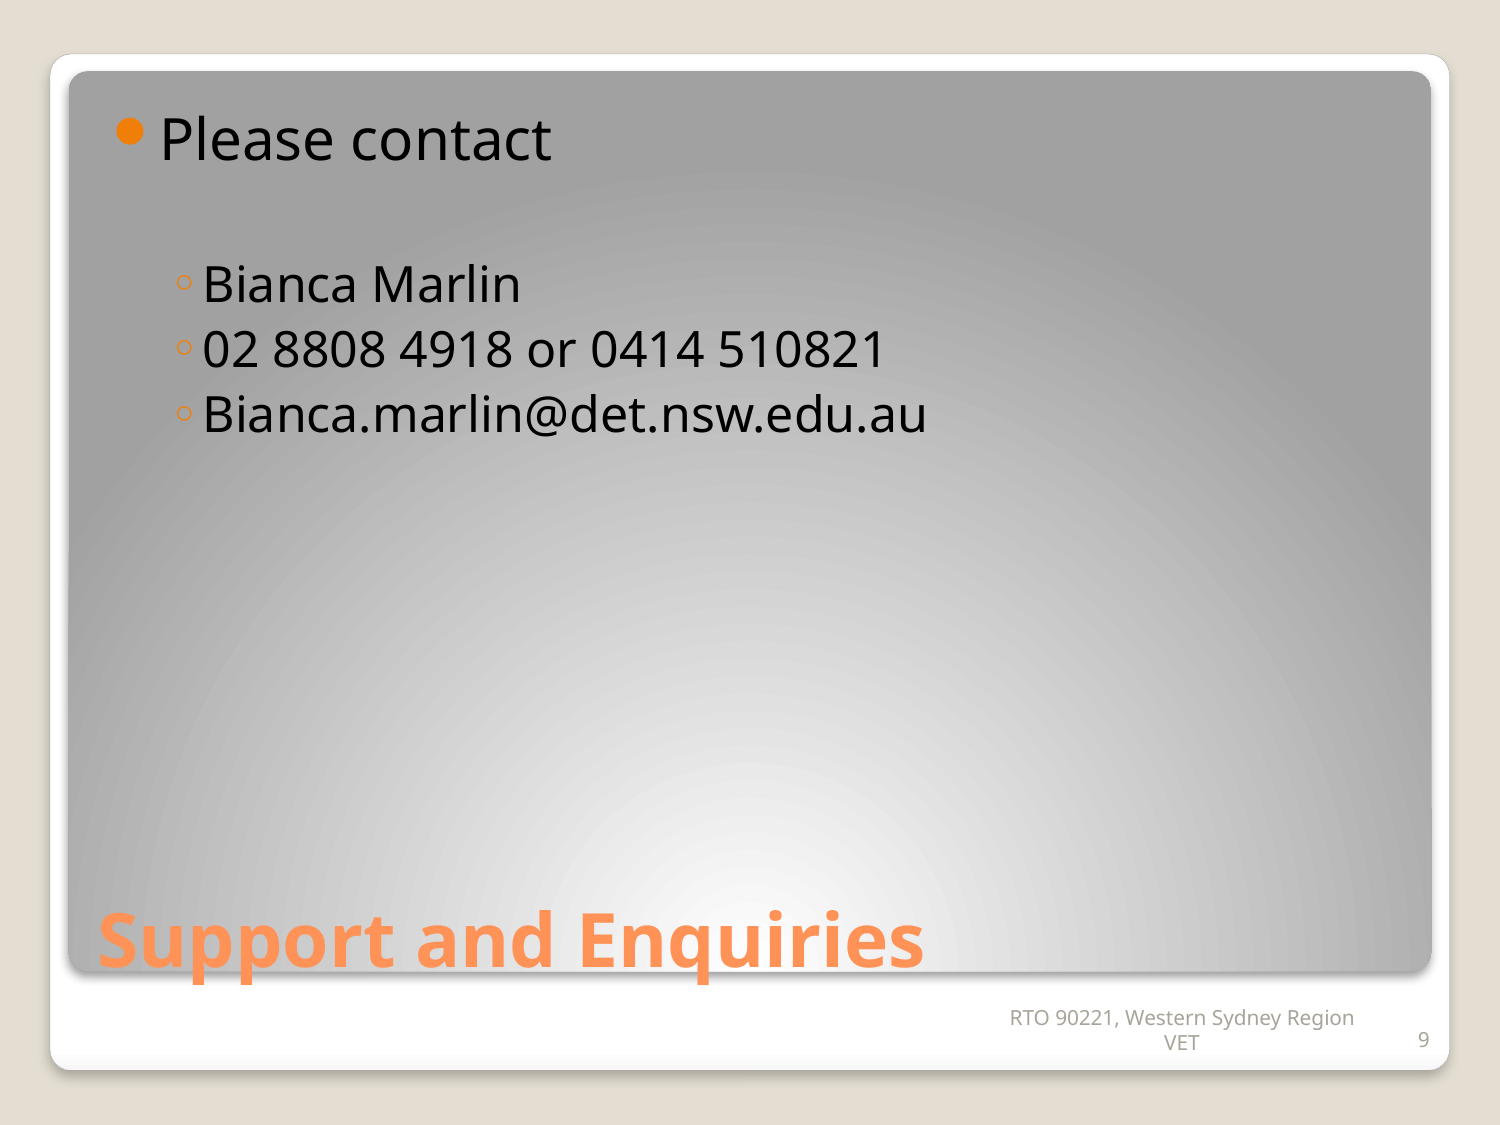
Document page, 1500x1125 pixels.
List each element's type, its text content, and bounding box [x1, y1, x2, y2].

title Support and Enquiries [82, 817, 1425, 990]
footer RTO 90221, Western Sydney Region VET [994, 1002, 1369, 1063]
slide_number 9 [1369, 1002, 1445, 1063]
list Please contact Bianca Marlin 02 8808 4918 or 0414 510821 Bianca.marlin@det.nsw.edu.au [82, 86, 1425, 774]
